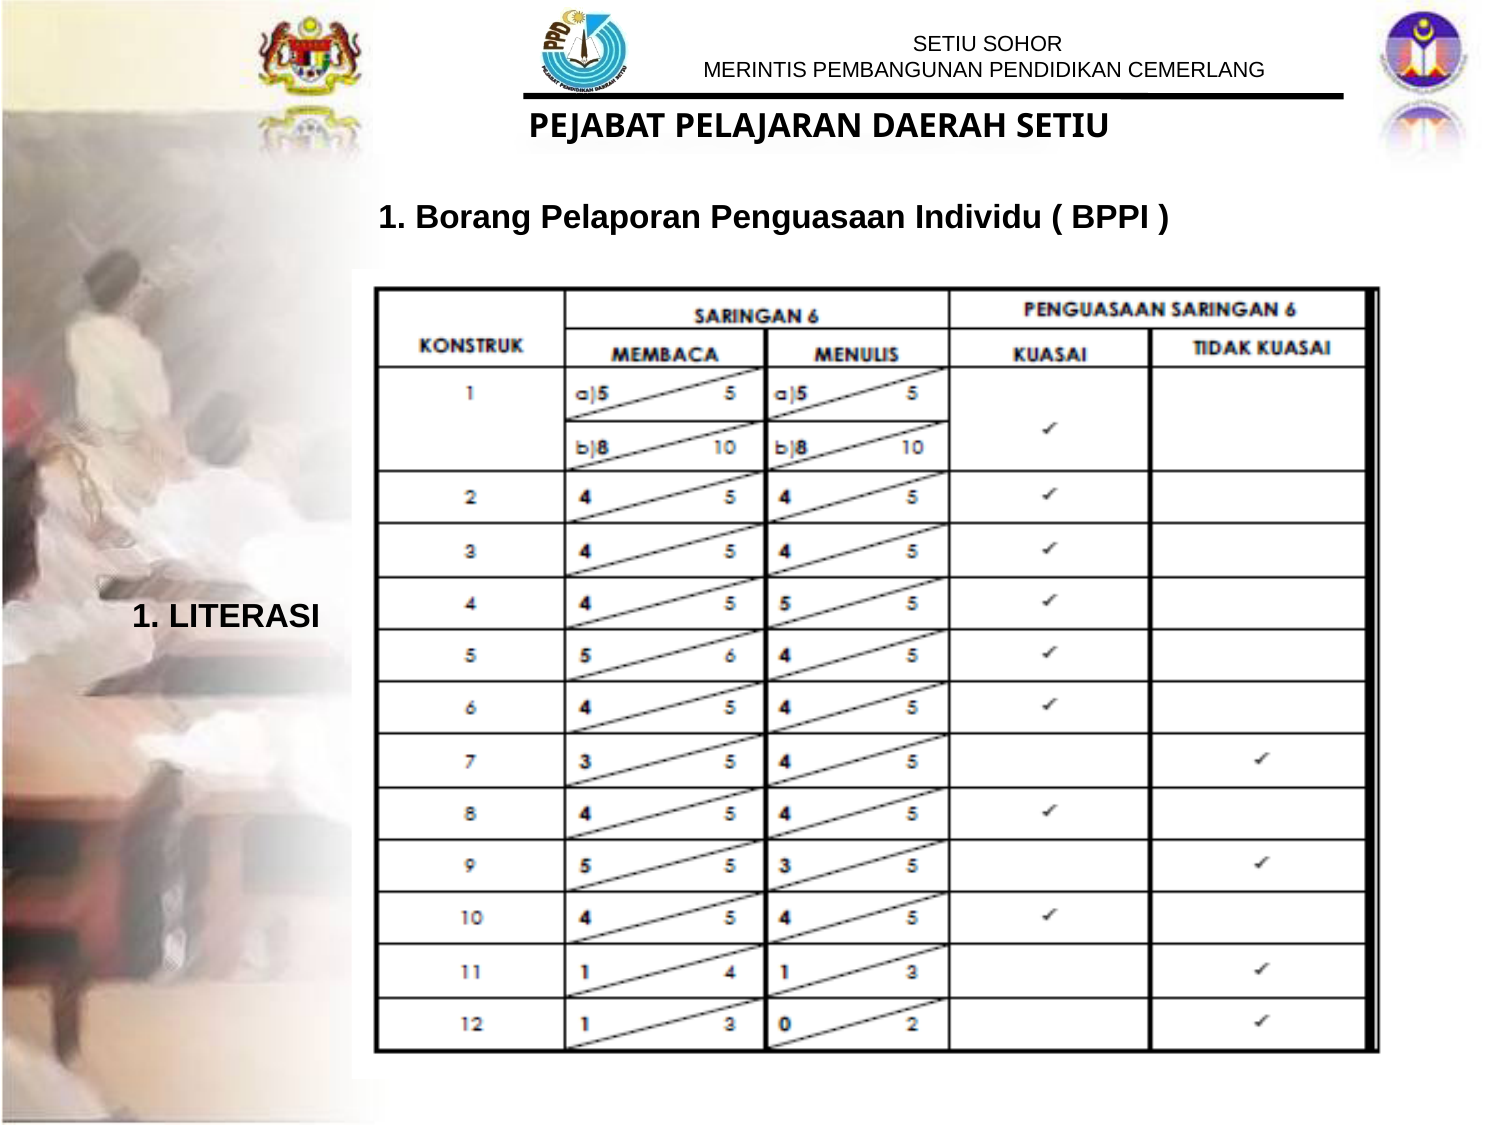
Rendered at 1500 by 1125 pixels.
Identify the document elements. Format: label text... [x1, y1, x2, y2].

text_box 1. Borang Pelaporan Penguasaan Individu ( BPPI ) [363, 187, 1372, 243]
text_box 1. LITERASI [117, 586, 346, 642]
picture [1, 0, 1500, 1125]
